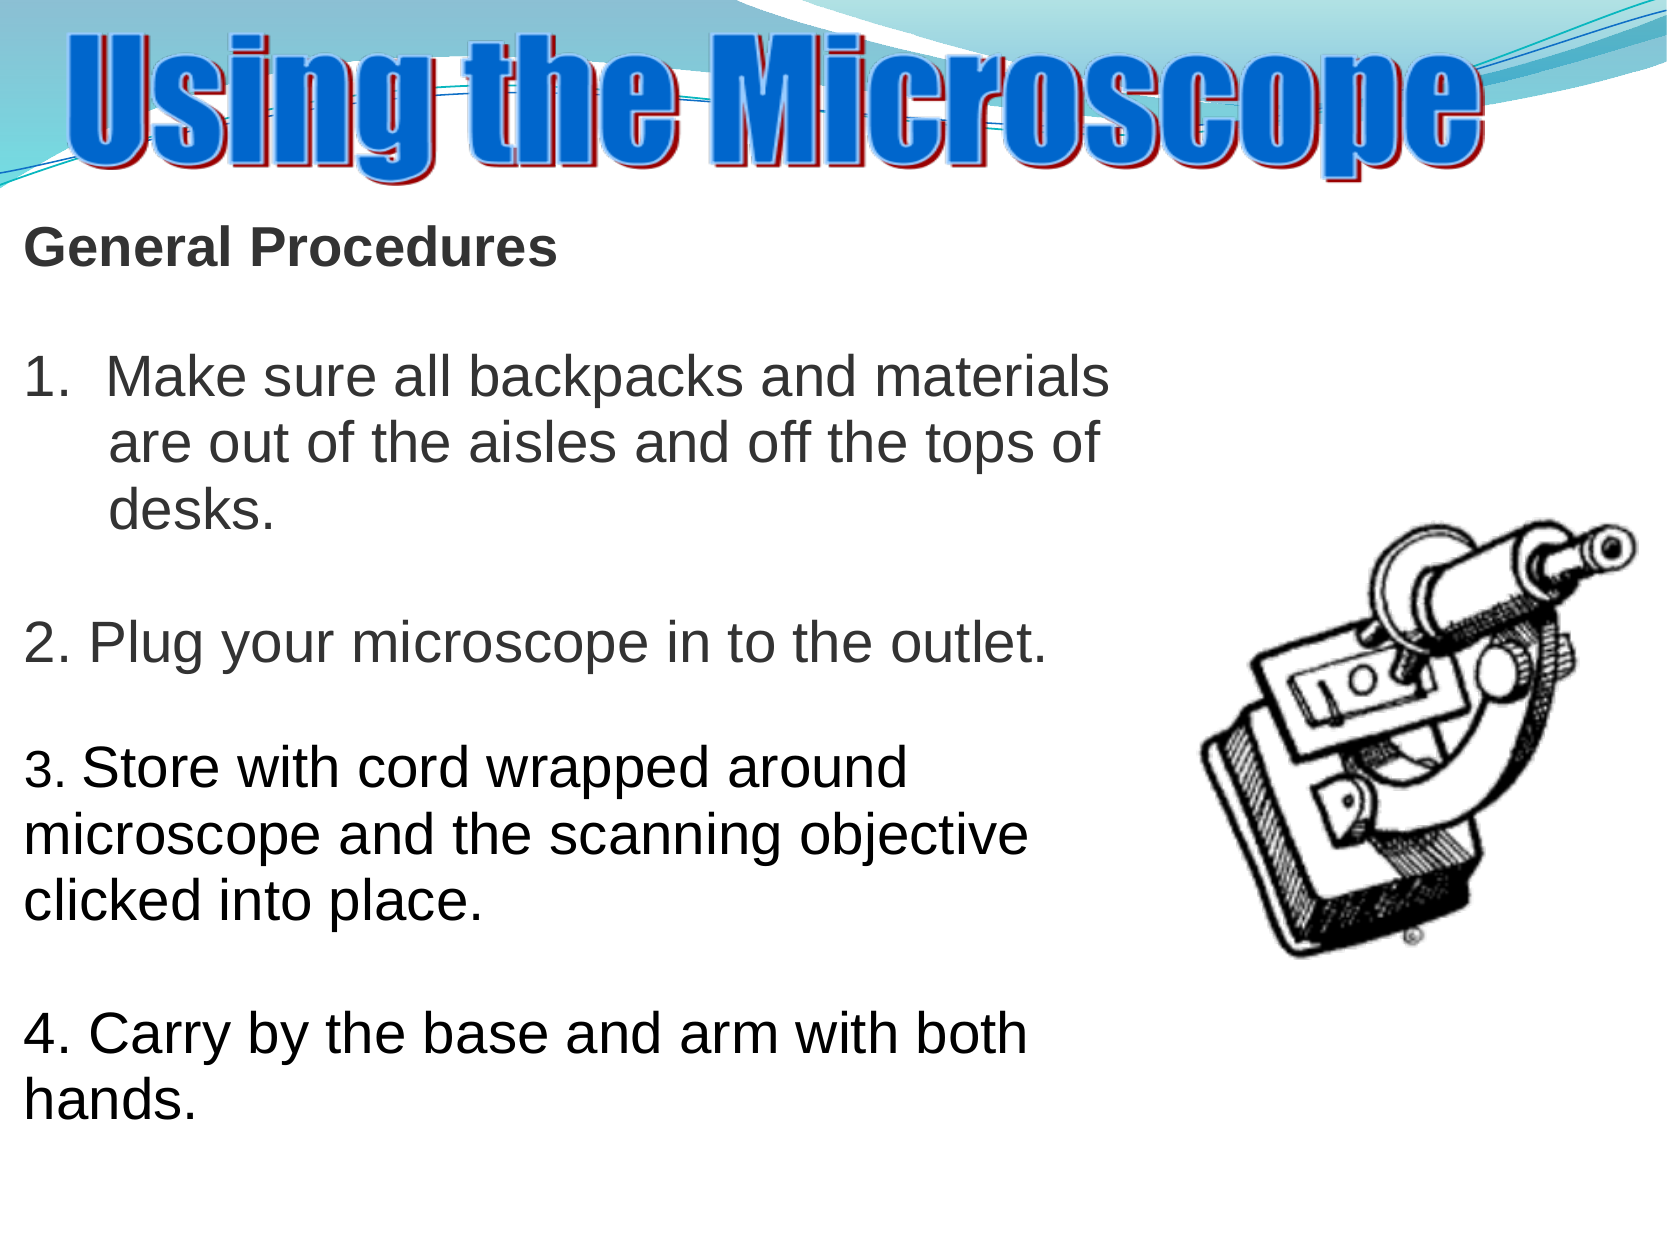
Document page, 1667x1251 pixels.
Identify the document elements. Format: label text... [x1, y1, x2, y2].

picture [1183, 483, 1651, 998]
subtitle General Procedures 1. Make sure all backpacks and materials are out of the aisles and off the tops of desks. 2. Plug your microscope in to the outlet. 3. Store with cord wrapped around microscope and the scanning objective clicked into place. 4. Carry by the base and arm with both hands. [23, 215, 1194, 1250]
picture [66, 32, 1485, 186]
